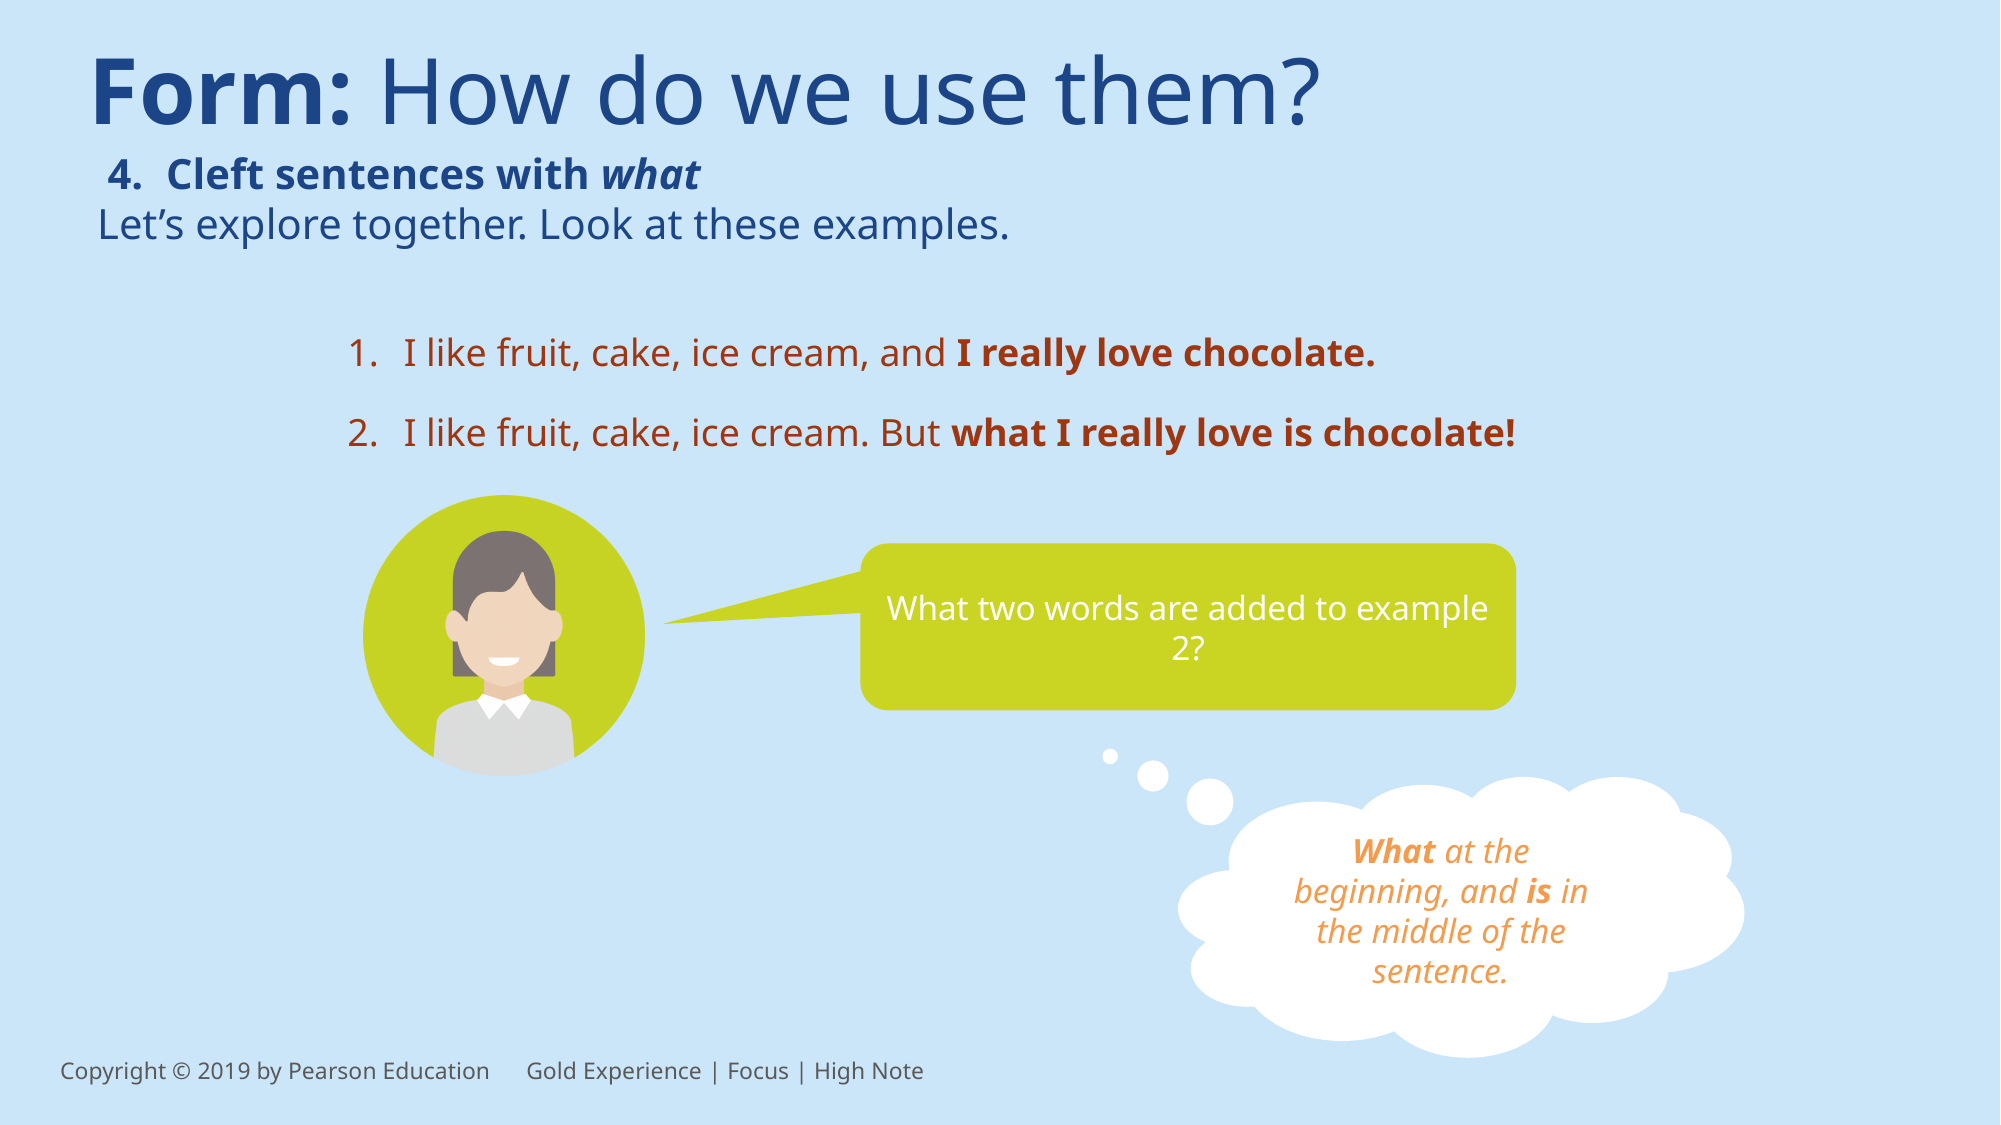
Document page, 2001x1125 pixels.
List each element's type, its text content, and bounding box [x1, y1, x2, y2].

text_box I like fruit, cake, ice cream, and I really love chocolate. [313, 314, 1468, 393]
text_box Let’s explore together. Look at these examples. [82, 196, 1879, 315]
text_box I like fruit, cake, ice cream. But what I really love is chocolate! [313, 393, 1614, 474]
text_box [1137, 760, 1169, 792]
text_box Cleft sentences with what [76, 146, 1173, 214]
text_box What at the beginning, and is in the middle of the sentence. [1177, 776, 1745, 1058]
picture [363, 495, 645, 777]
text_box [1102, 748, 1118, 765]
footer Copyright © 2019 by Pearson Education Gold Experience | Focus | High Note [45, 1040, 1084, 1101]
text_box What two words are added to example 2? [662, 543, 1517, 711]
title Form: How do we use them? [73, 37, 1916, 253]
